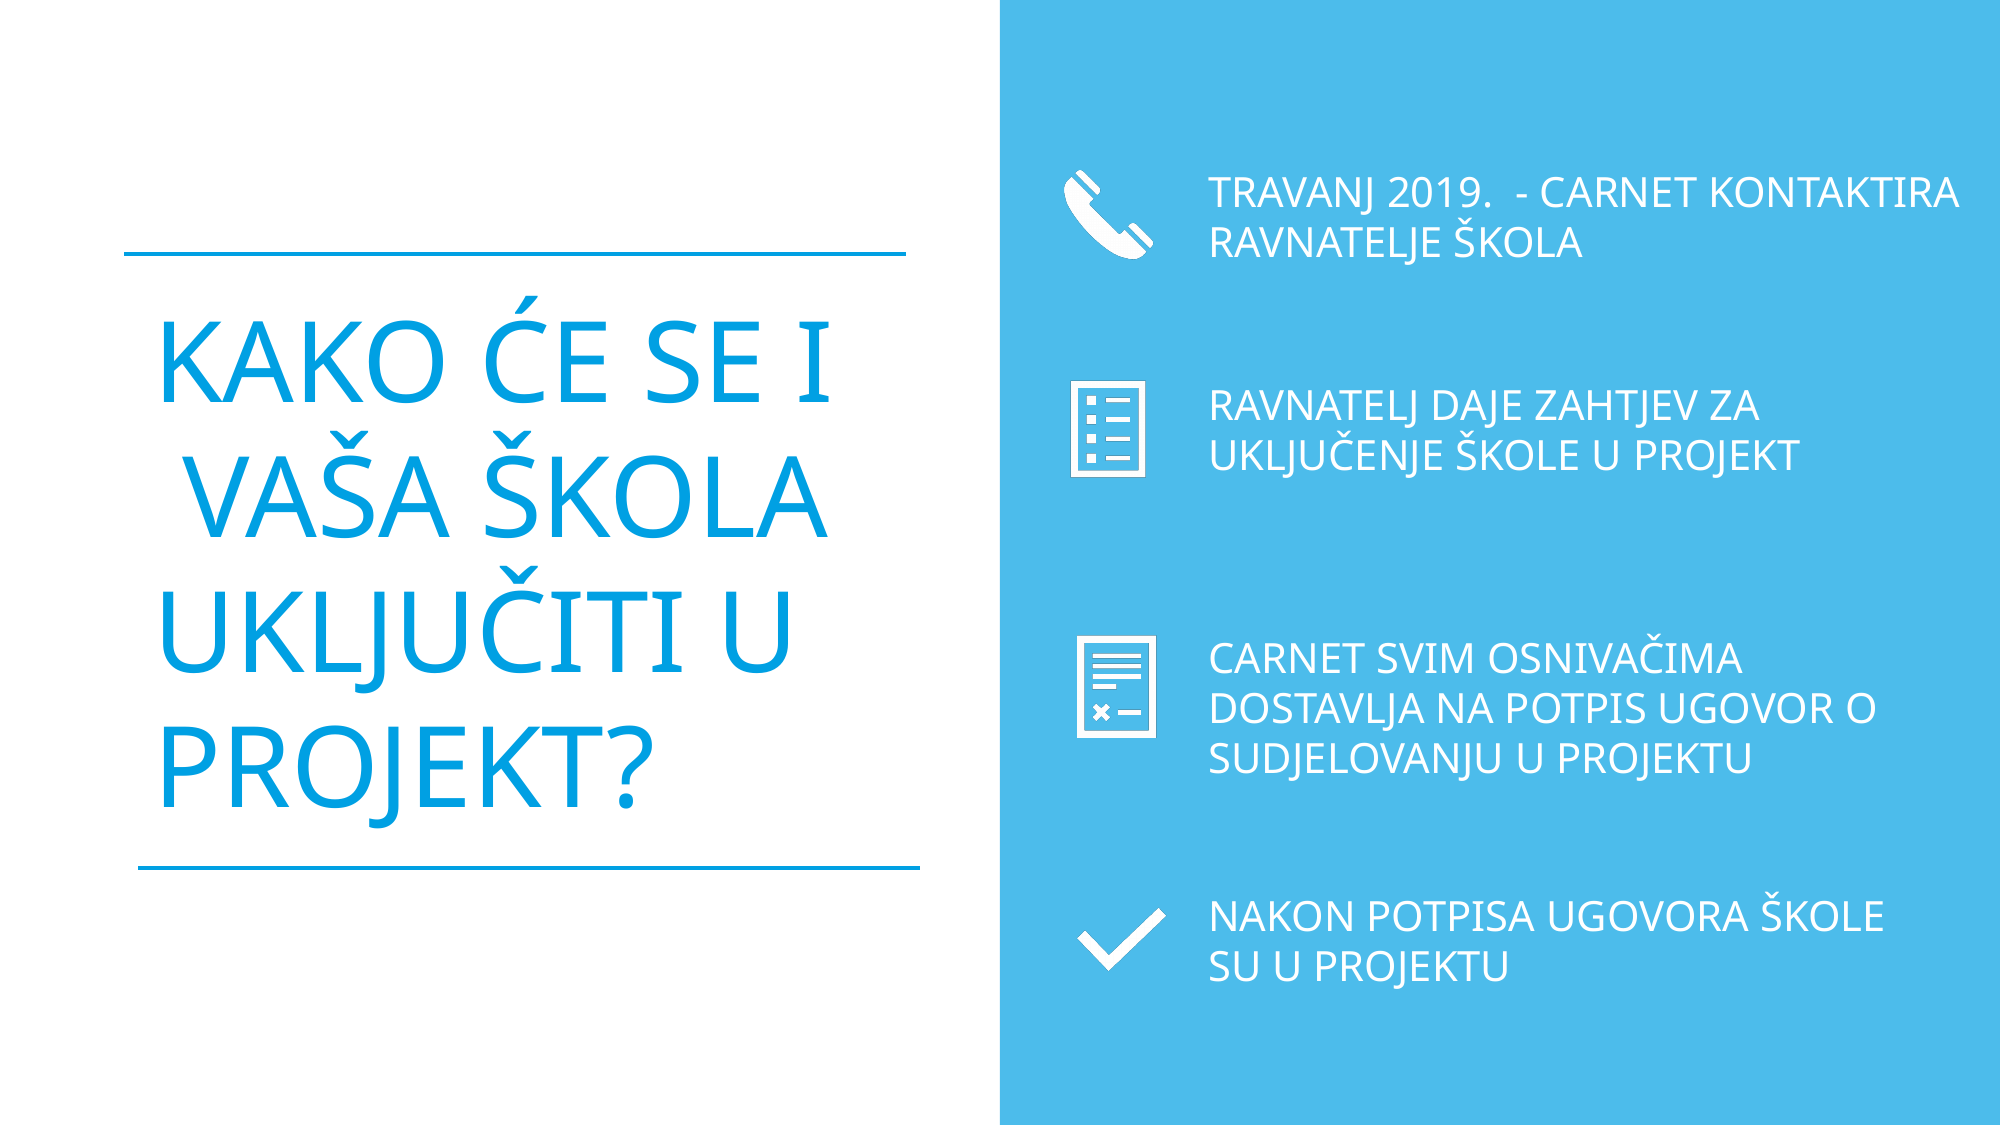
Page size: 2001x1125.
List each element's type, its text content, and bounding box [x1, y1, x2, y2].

text_box TRAVANJ 2019. - CARNET KONTAKTIRA RAVNATELJE ŠKOLA [1193, 158, 2000, 274]
text_box [999, 0, 2000, 1125]
text_box NAKON POTPISA UGOVORA ŠKOLE SU U PROJEKTU [1193, 882, 1955, 1088]
text_box KAKO ĆE SE I VAŠA ŠKOLA UKLJUČITI U PROJEKT? [138, 282, 873, 837]
picture [1075, 892, 1168, 986]
picture [1050, 371, 1167, 487]
picture [1055, 625, 1178, 748]
text_box CARNET SVIM OSNIVAČIMA DOSTAVLJA NA POTPIS UGOVOR O SUDJELOVANJU U PROJEKTU [1193, 624, 1955, 789]
text_box RAVNATELJ DAJE ZAHTJEV ZA UKLJUČENJE ŠKOLE U PROJEKT [1193, 371, 1910, 487]
picture [1055, 161, 1162, 268]
